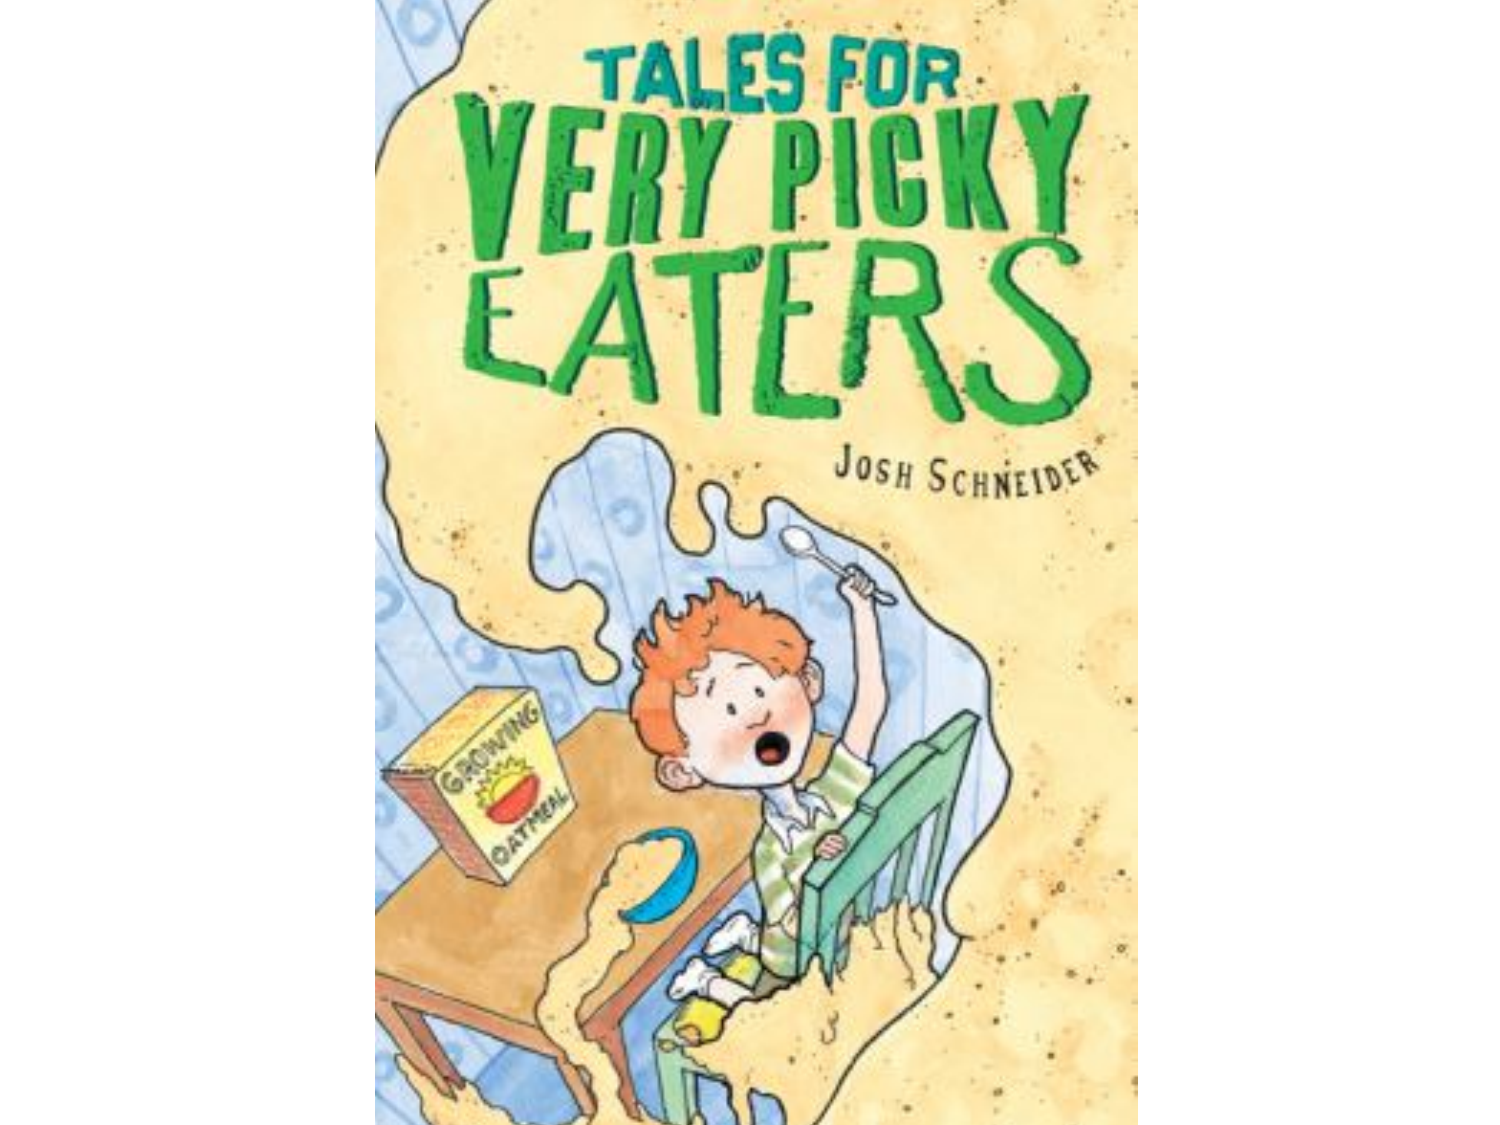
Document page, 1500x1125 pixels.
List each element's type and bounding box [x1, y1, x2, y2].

picture [374, 0, 1138, 1125]
